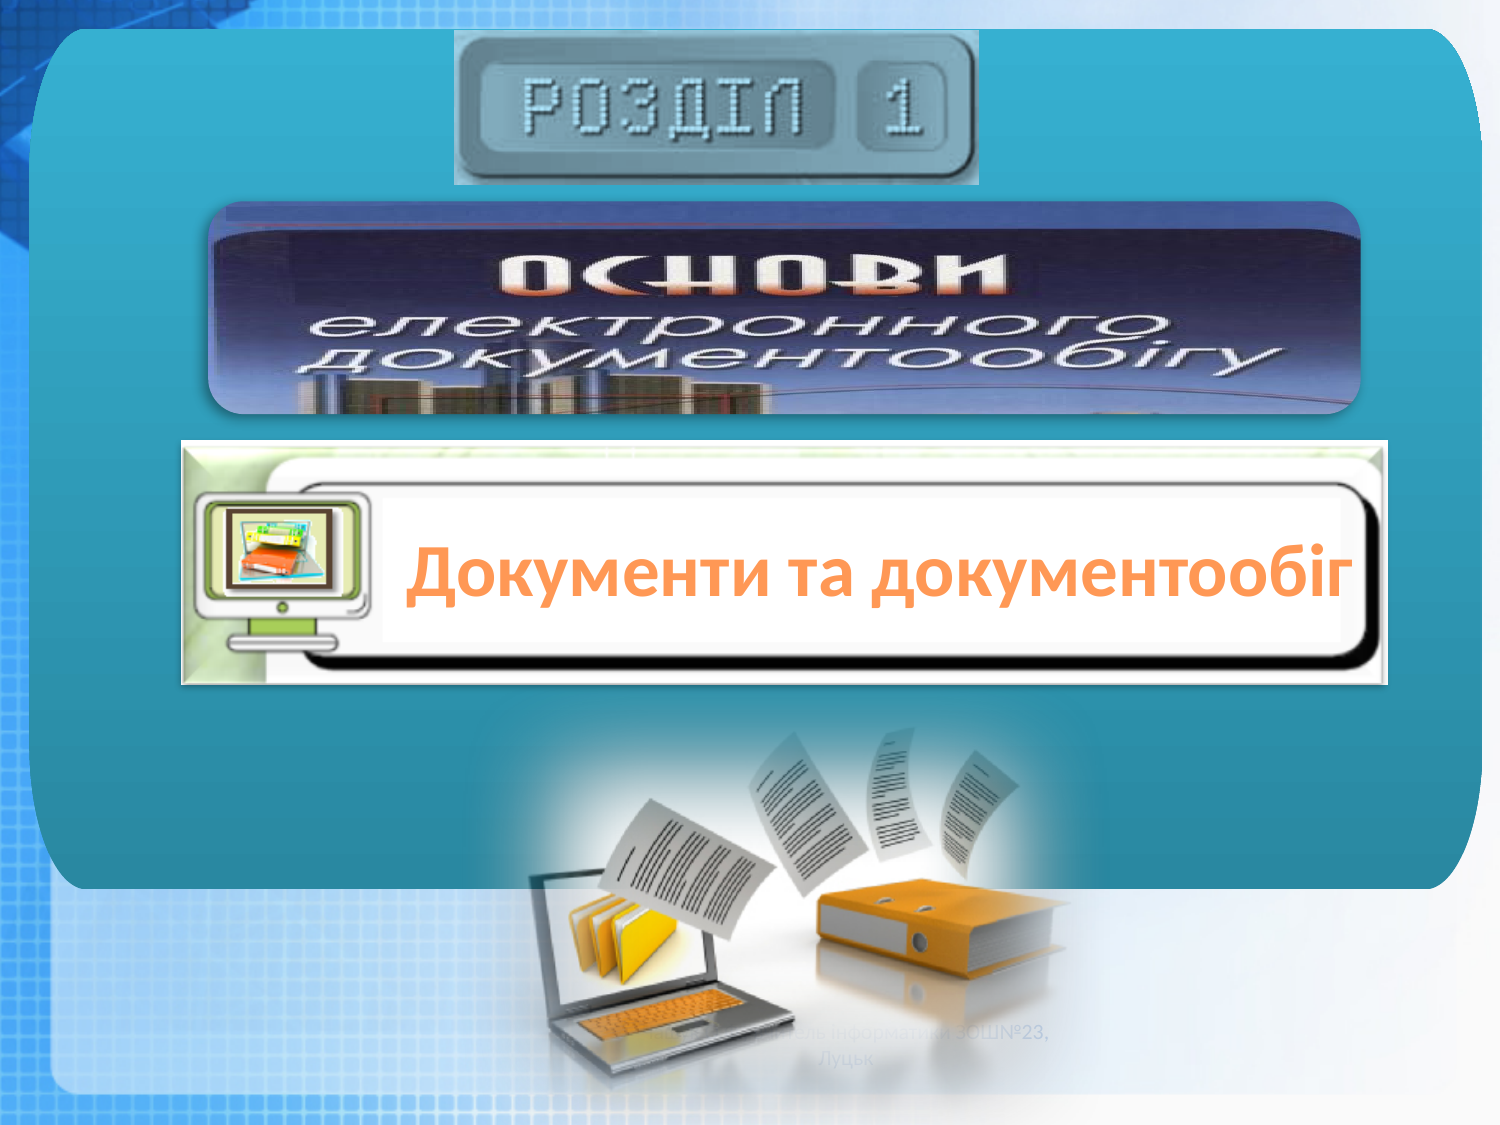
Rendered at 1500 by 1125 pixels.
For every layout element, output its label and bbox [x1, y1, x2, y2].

text_box [181, 440, 1388, 685]
text_box [29, 28, 1483, 890]
picture [0, 0, 1500, 1125]
